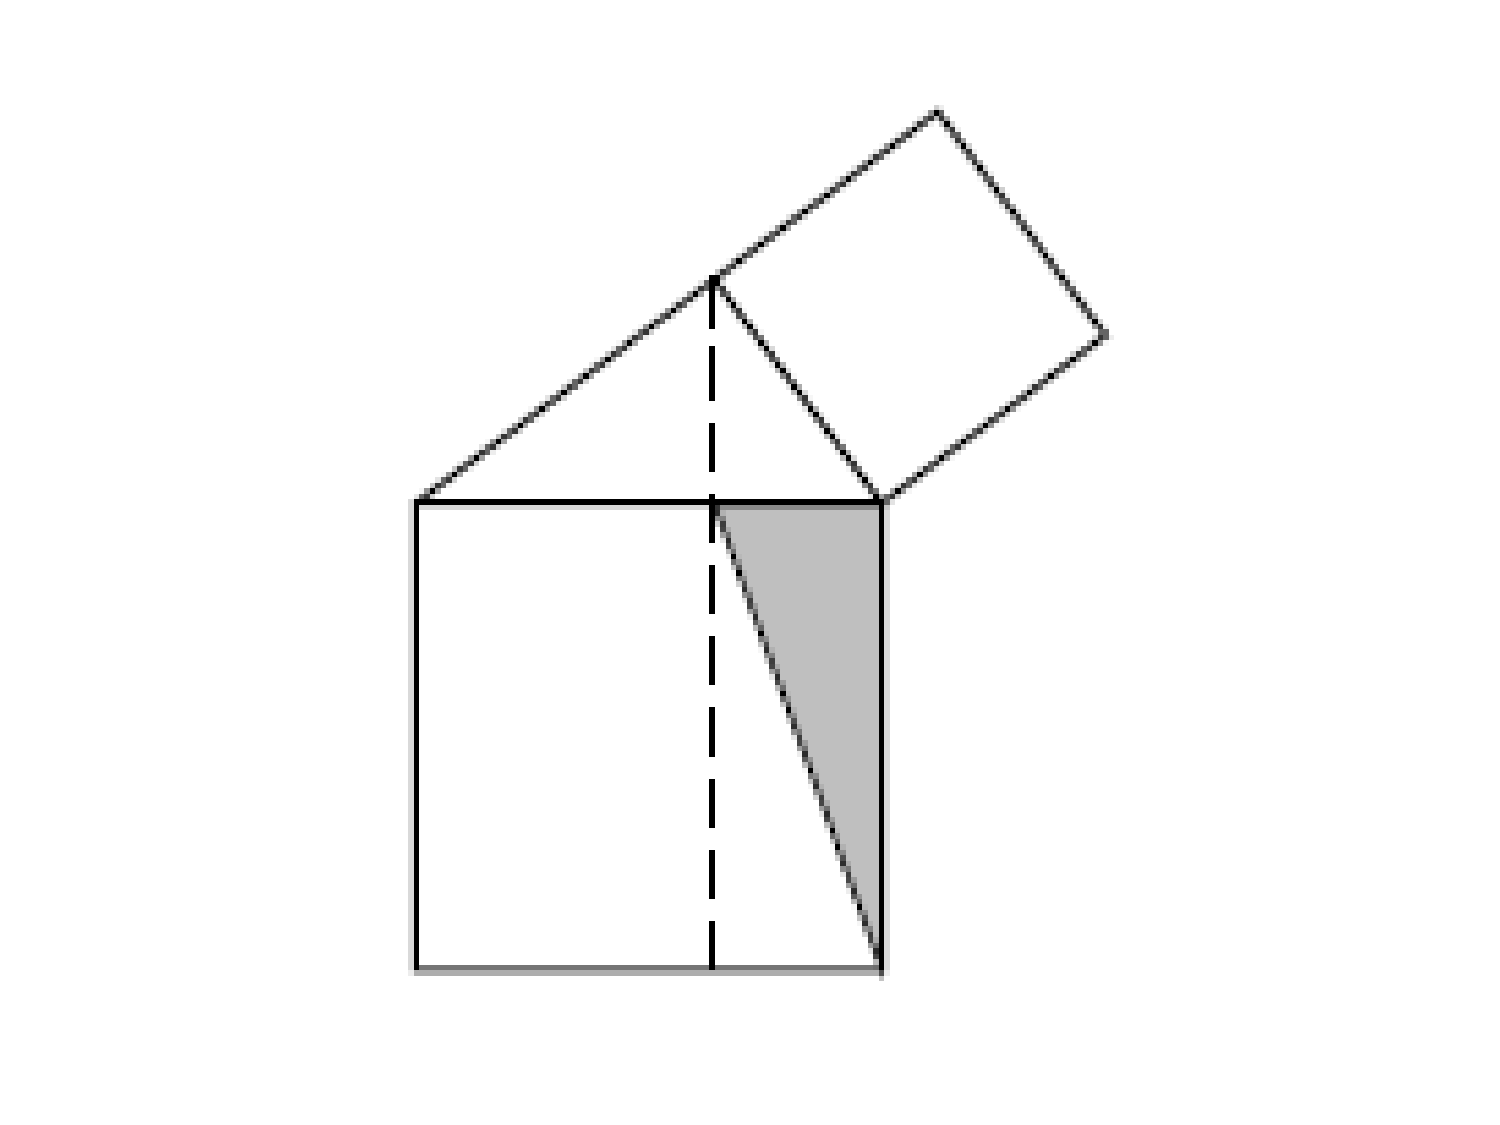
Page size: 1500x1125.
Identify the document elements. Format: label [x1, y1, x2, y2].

picture [206, 100, 1154, 1009]
